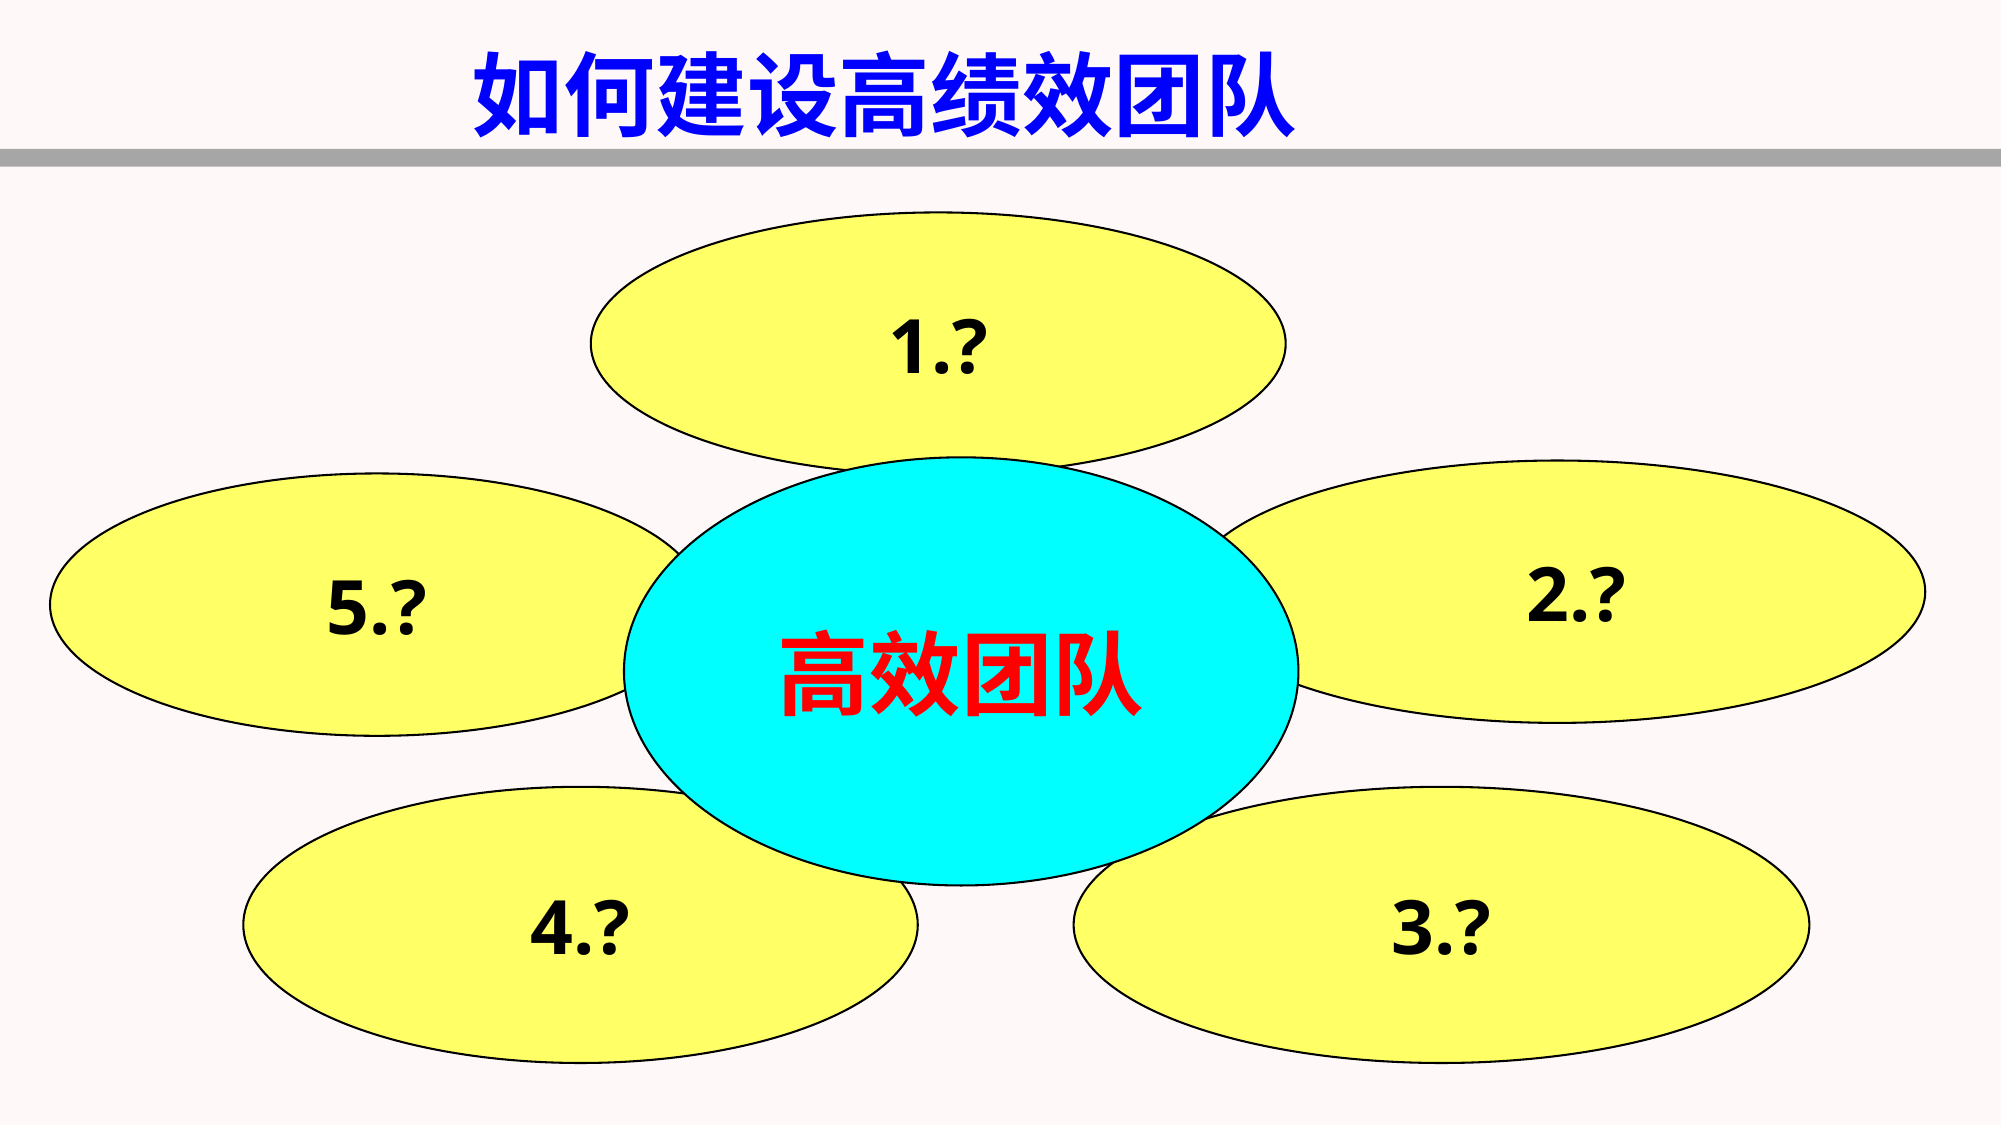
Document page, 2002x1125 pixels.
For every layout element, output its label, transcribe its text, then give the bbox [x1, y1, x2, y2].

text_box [49, 212, 1926, 1064]
title 如何建设高绩效团队 [457, 31, 1321, 209]
